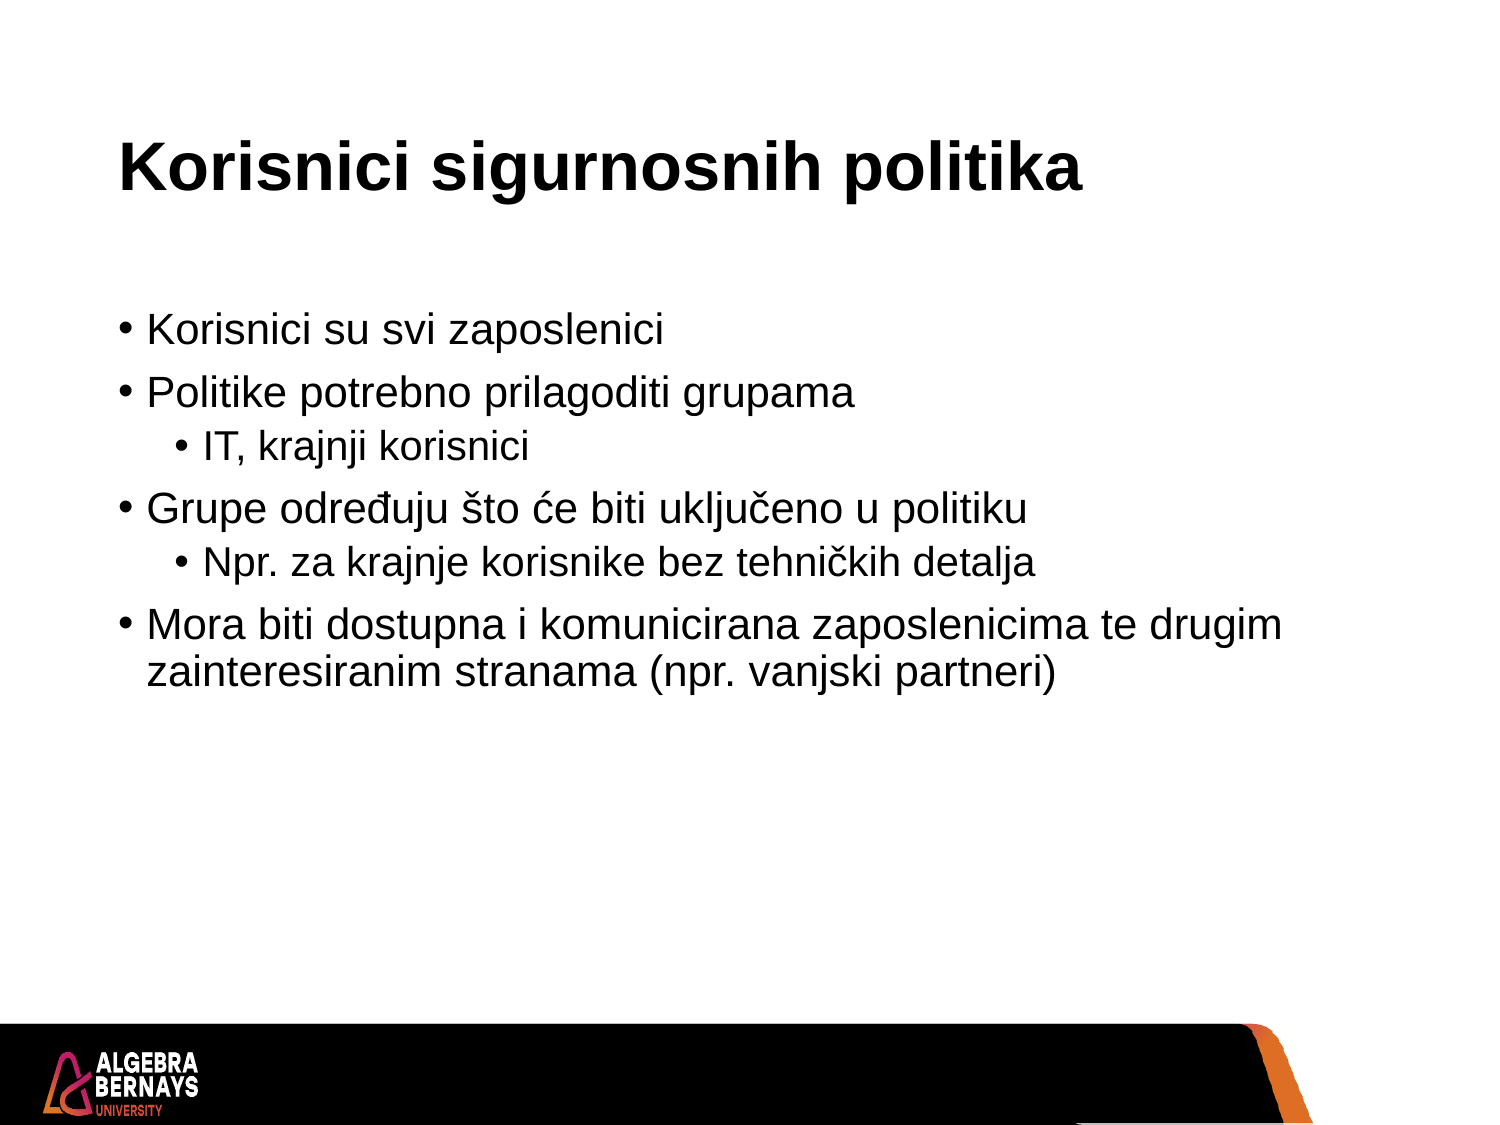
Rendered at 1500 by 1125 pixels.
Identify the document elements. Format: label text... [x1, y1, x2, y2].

picture [0, 1023, 1468, 1125]
title Korisnici sigurnosnih politika [103, 59, 1397, 278]
list Korisnici su svi zaposlenici Politike potrebno prilagoditi grupama IT, krajnji korisnici Grupe određuju što će biti uključeno u politiku Npr. za krajnje korisnike bez tehničkih detalja Mora biti dostupna i komunicirana zaposlenicima te drugim zainteresiranim stranama (npr. vanjski partneri) [103, 299, 1397, 1014]
